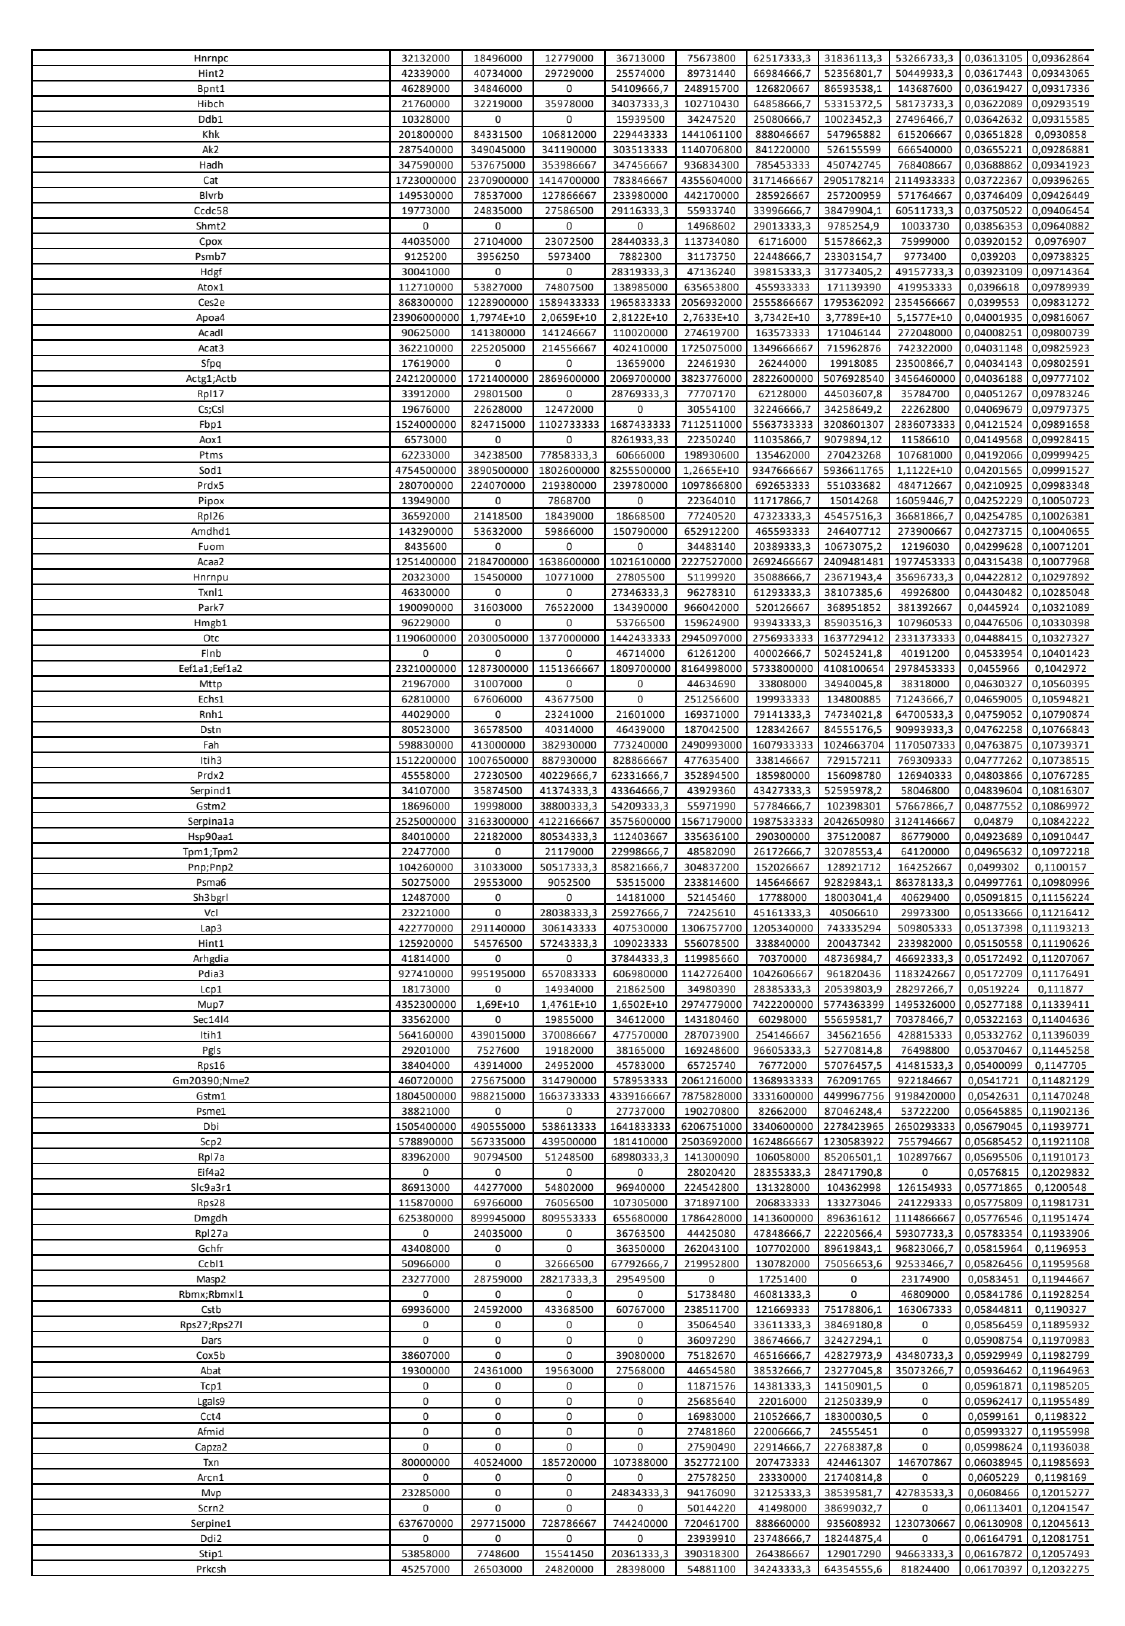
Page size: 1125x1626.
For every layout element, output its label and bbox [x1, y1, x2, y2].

picture [30, 49, 1094, 1576]
